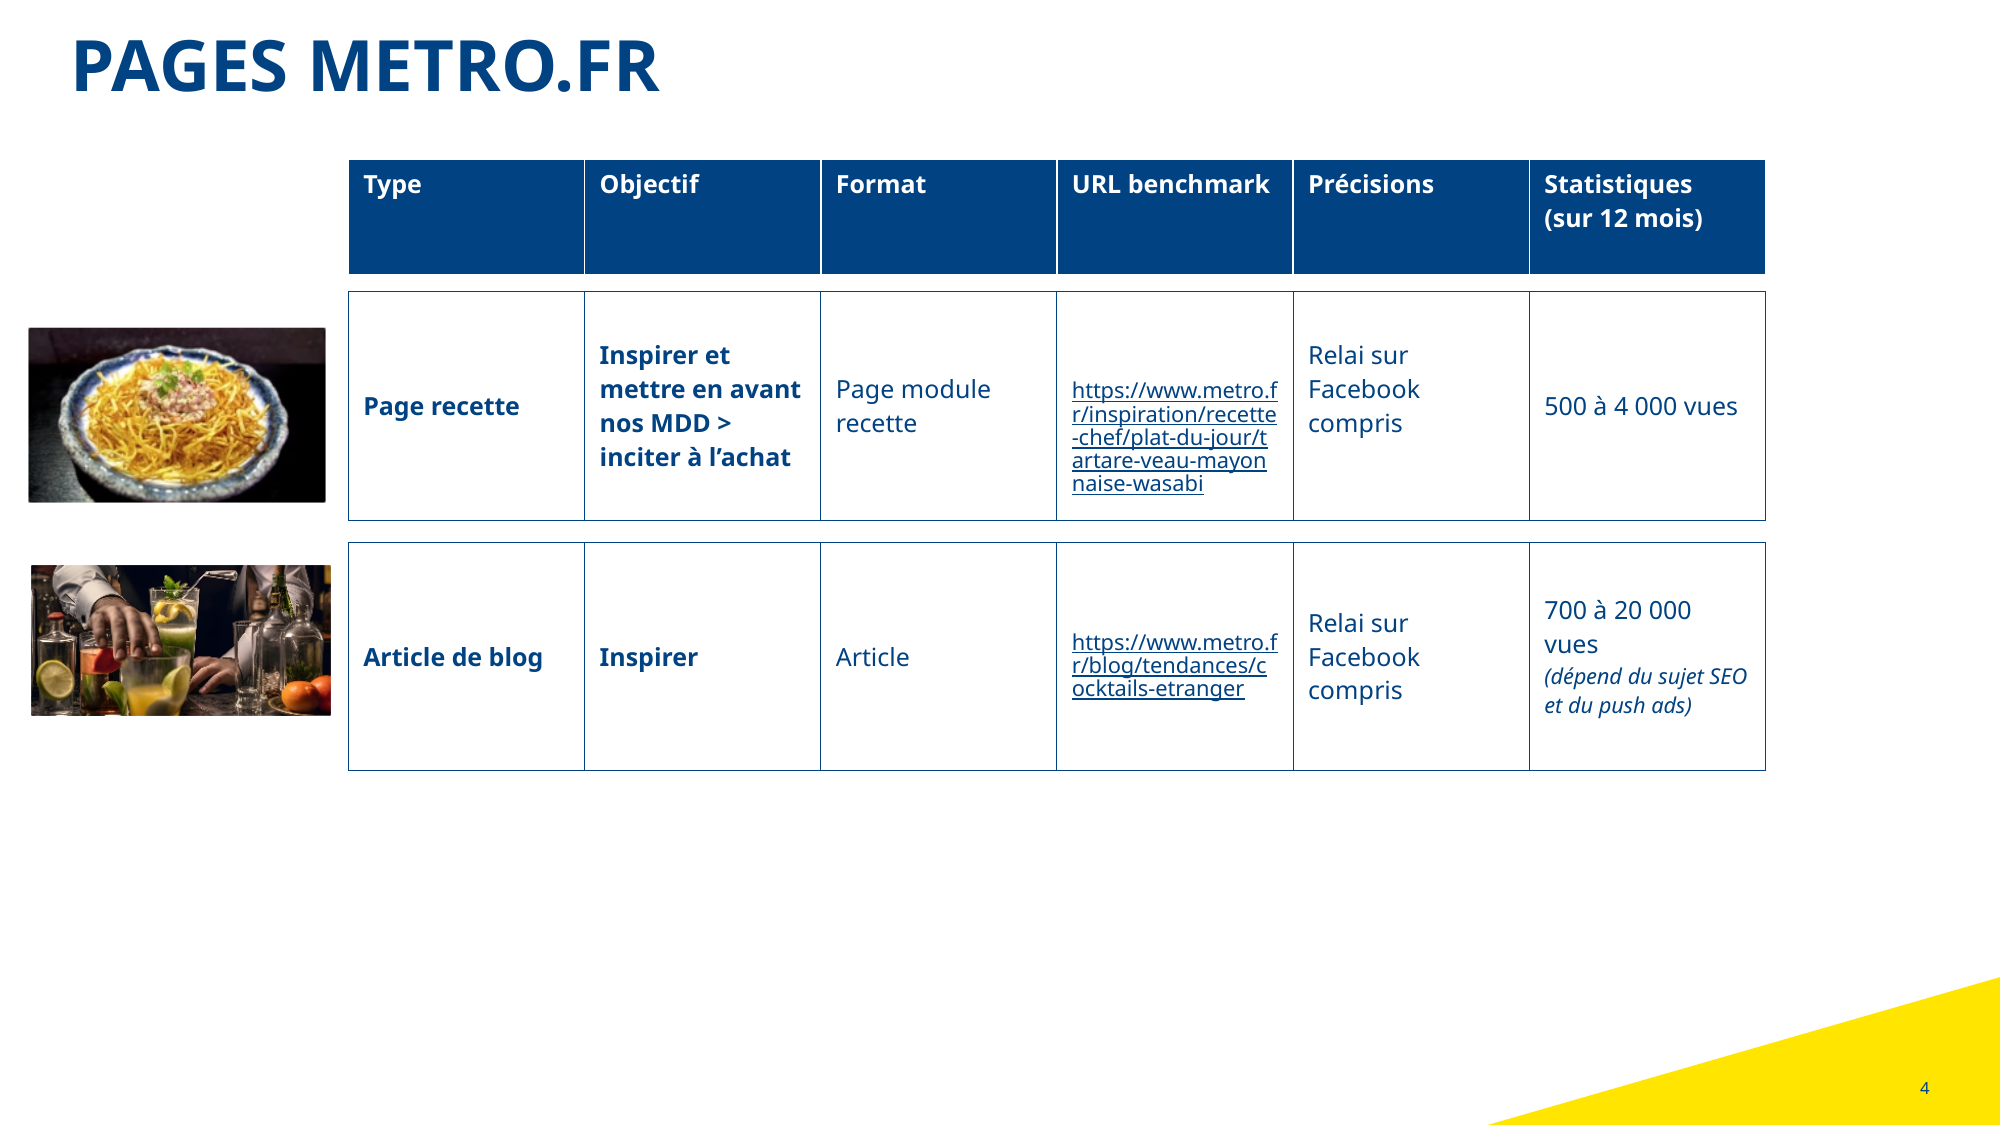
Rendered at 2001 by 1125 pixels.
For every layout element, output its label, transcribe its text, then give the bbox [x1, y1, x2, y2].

table_header Article [821, 543, 1056, 770]
table_header https://www.metro.fr/blog/tendances/cocktails-etranger [1057, 543, 1293, 770]
table_header Précisions [1294, 160, 1529, 274]
table_header Format [822, 160, 1056, 274]
table_header Inspirer et mettre en avant nos MDD > inciter à l’achat [585, 292, 820, 520]
table_header Article de blog [349, 543, 584, 770]
table_header Page module recette [821, 292, 1056, 520]
table_header Page recette [349, 292, 584, 520]
table_header 500 à 4 000 vues [1530, 292, 1765, 520]
table_header 700 à 20 000 vues (dépend du sujet SEO et du push ads) [1530, 543, 1765, 770]
title Pages metro.FR [70, 30, 1929, 186]
table_header Inspirer [585, 543, 820, 770]
picture [26, 324, 331, 508]
table_header Statistiques (sur 12 mois) [1530, 160, 1765, 274]
table_header Type [349, 160, 584, 274]
table_header Objectif [585, 160, 820, 274]
table_header URL benchmark [1058, 160, 1292, 274]
table_header https://www.metro.fr/inspiration/recette-chef/plat-du-jour/tartare-veau-mayonnaise-wasabi [1057, 292, 1293, 520]
table_header Relai sur Facebook compris [1294, 543, 1529, 770]
picture [26, 562, 334, 718]
table_header Relai sur Facebook compris [1294, 292, 1529, 520]
slide_number 4 [1860, 1077, 1930, 1103]
